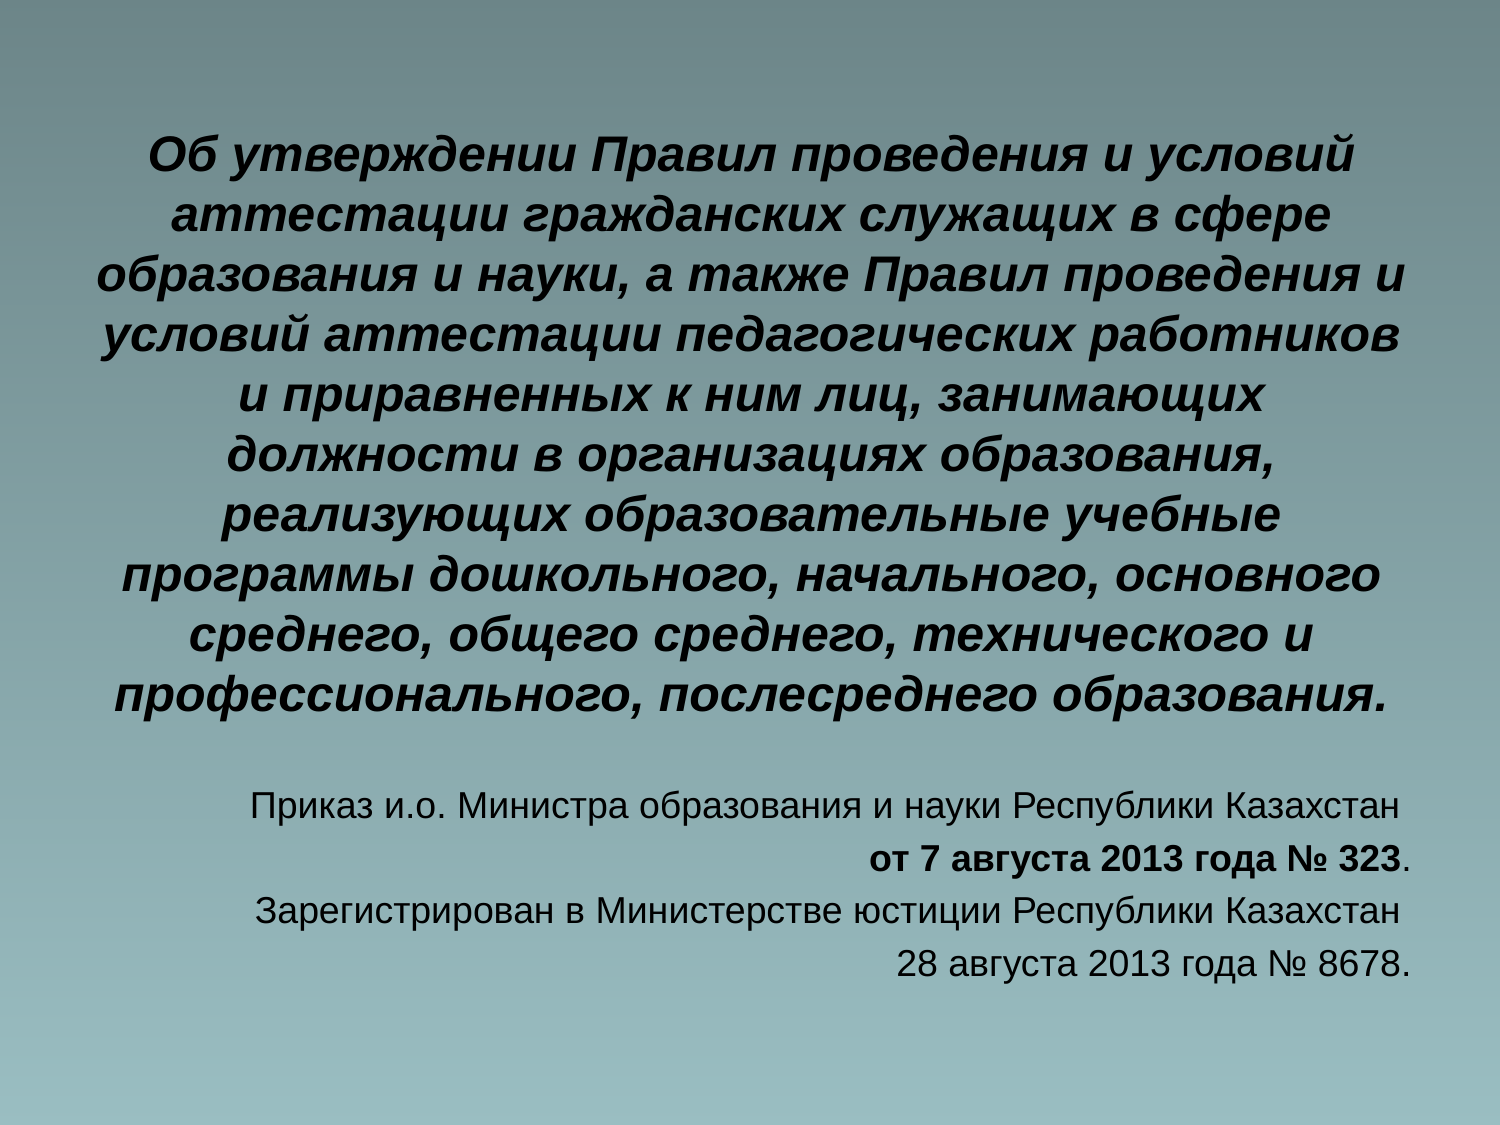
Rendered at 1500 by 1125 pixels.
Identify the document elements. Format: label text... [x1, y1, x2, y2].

list Об утверждении Правил проведения и условий аттестации гражданских служащих в сфере образования и науки, а также Правил проведения и условий аттестации педагогических работников и приравненных к ним лиц, занимающих должности в организациях образования, реализующих образовательные учебные программы дошкольного, начального, основного среднего, общего среднего, технического и профессионального, послесреднего образования. Приказ и.о. Министра образования и науки Республики Казахстан от 7 августа 2013 года № 323. Зарегистрирован в Министерстве юстиции Республики Казахстан 28 августа 2013 года № 8678. [76, 113, 1427, 923]
